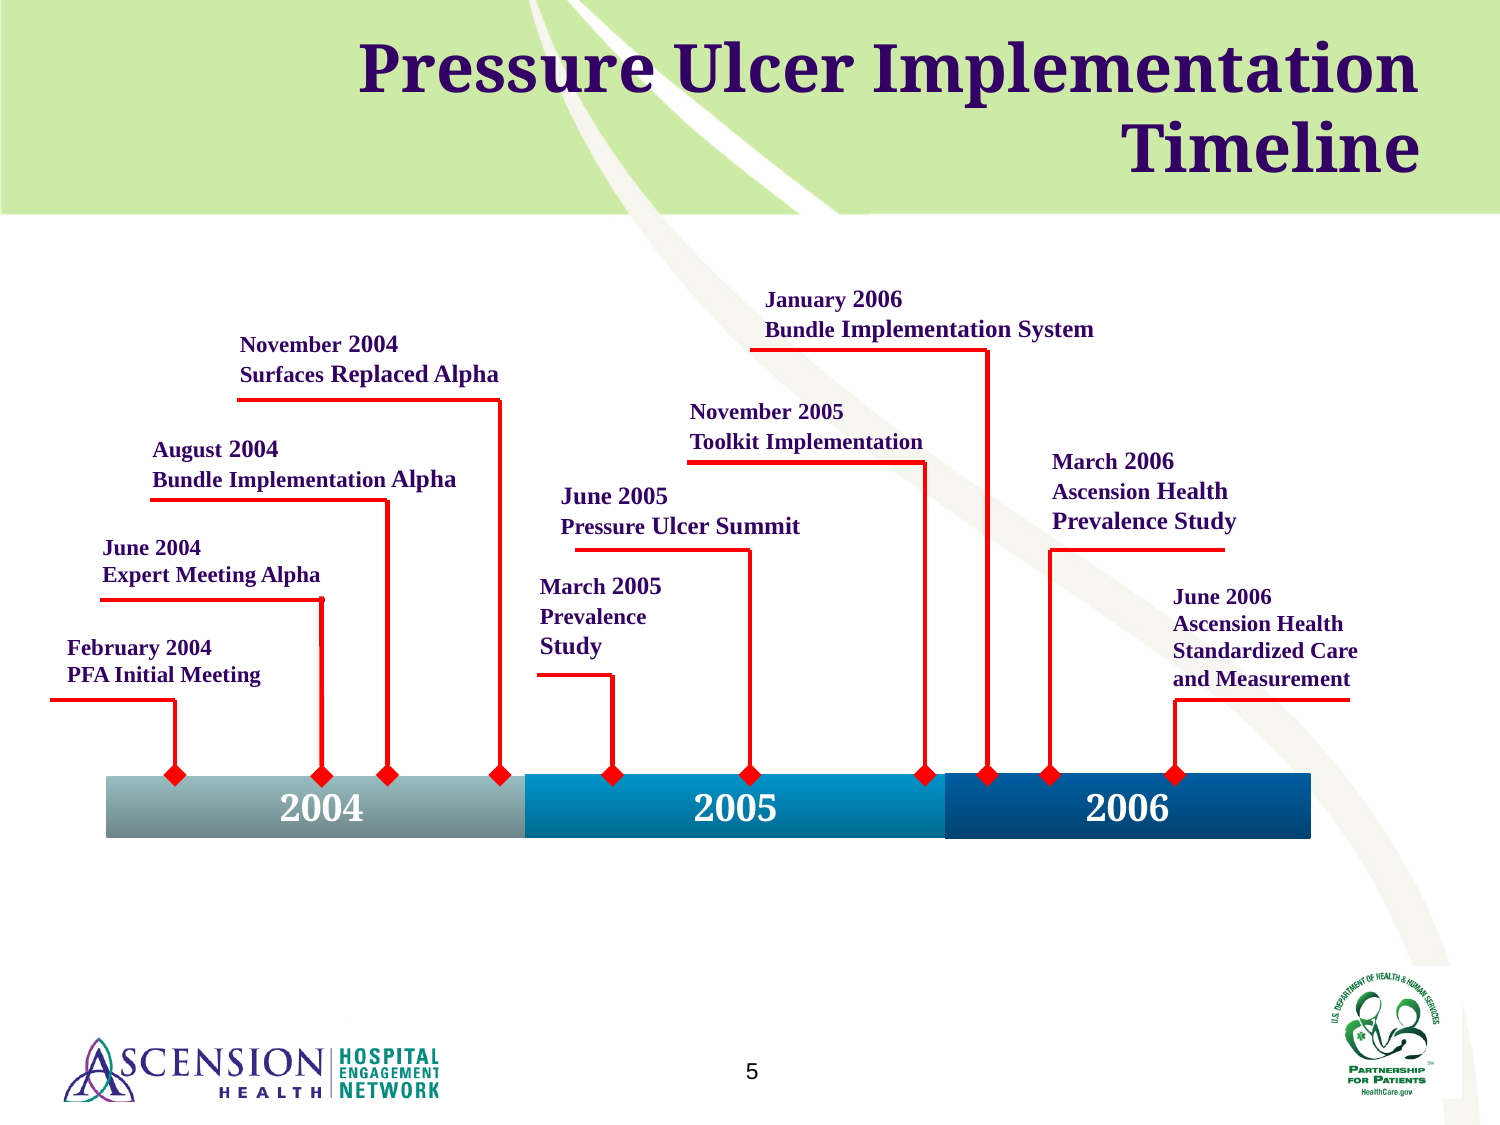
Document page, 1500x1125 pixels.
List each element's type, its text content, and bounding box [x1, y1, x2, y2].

text_box June 2005 Pressure Ulcer Summit [545, 472, 825, 548]
text_box March 2005 Prevalence Study [524, 562, 699, 668]
text_box January 2006 Bundle Implementation System [749, 274, 1125, 350]
slide_number 5 [577, 1049, 928, 1105]
picture [0, 0, 1500, 1125]
text_box 2006 [945, 773, 1311, 839]
text_box February 2004 PFA Initial Meeting [52, 624, 300, 695]
text_box November 2005 Toolkit Implementation [674, 387, 963, 463]
text_box June 2006 Ascension Health Standardized Care and Measurement [1158, 573, 1399, 699]
text_box November 2004 Surfaces Replaced Alpha [225, 319, 530, 395]
text_box March 2006 Ascension Health Prevalence Study [1037, 437, 1356, 543]
title Pressure Ulcer Implementation Timeline [49, 39, 1437, 173]
text_box 2005 [525, 774, 945, 838]
text_box June 2004 Expert Meeting Alpha [87, 524, 350, 595]
text_box August 2004 Bundle Implementation Alpha [137, 424, 495, 500]
text_box 2004 [106, 776, 525, 838]
